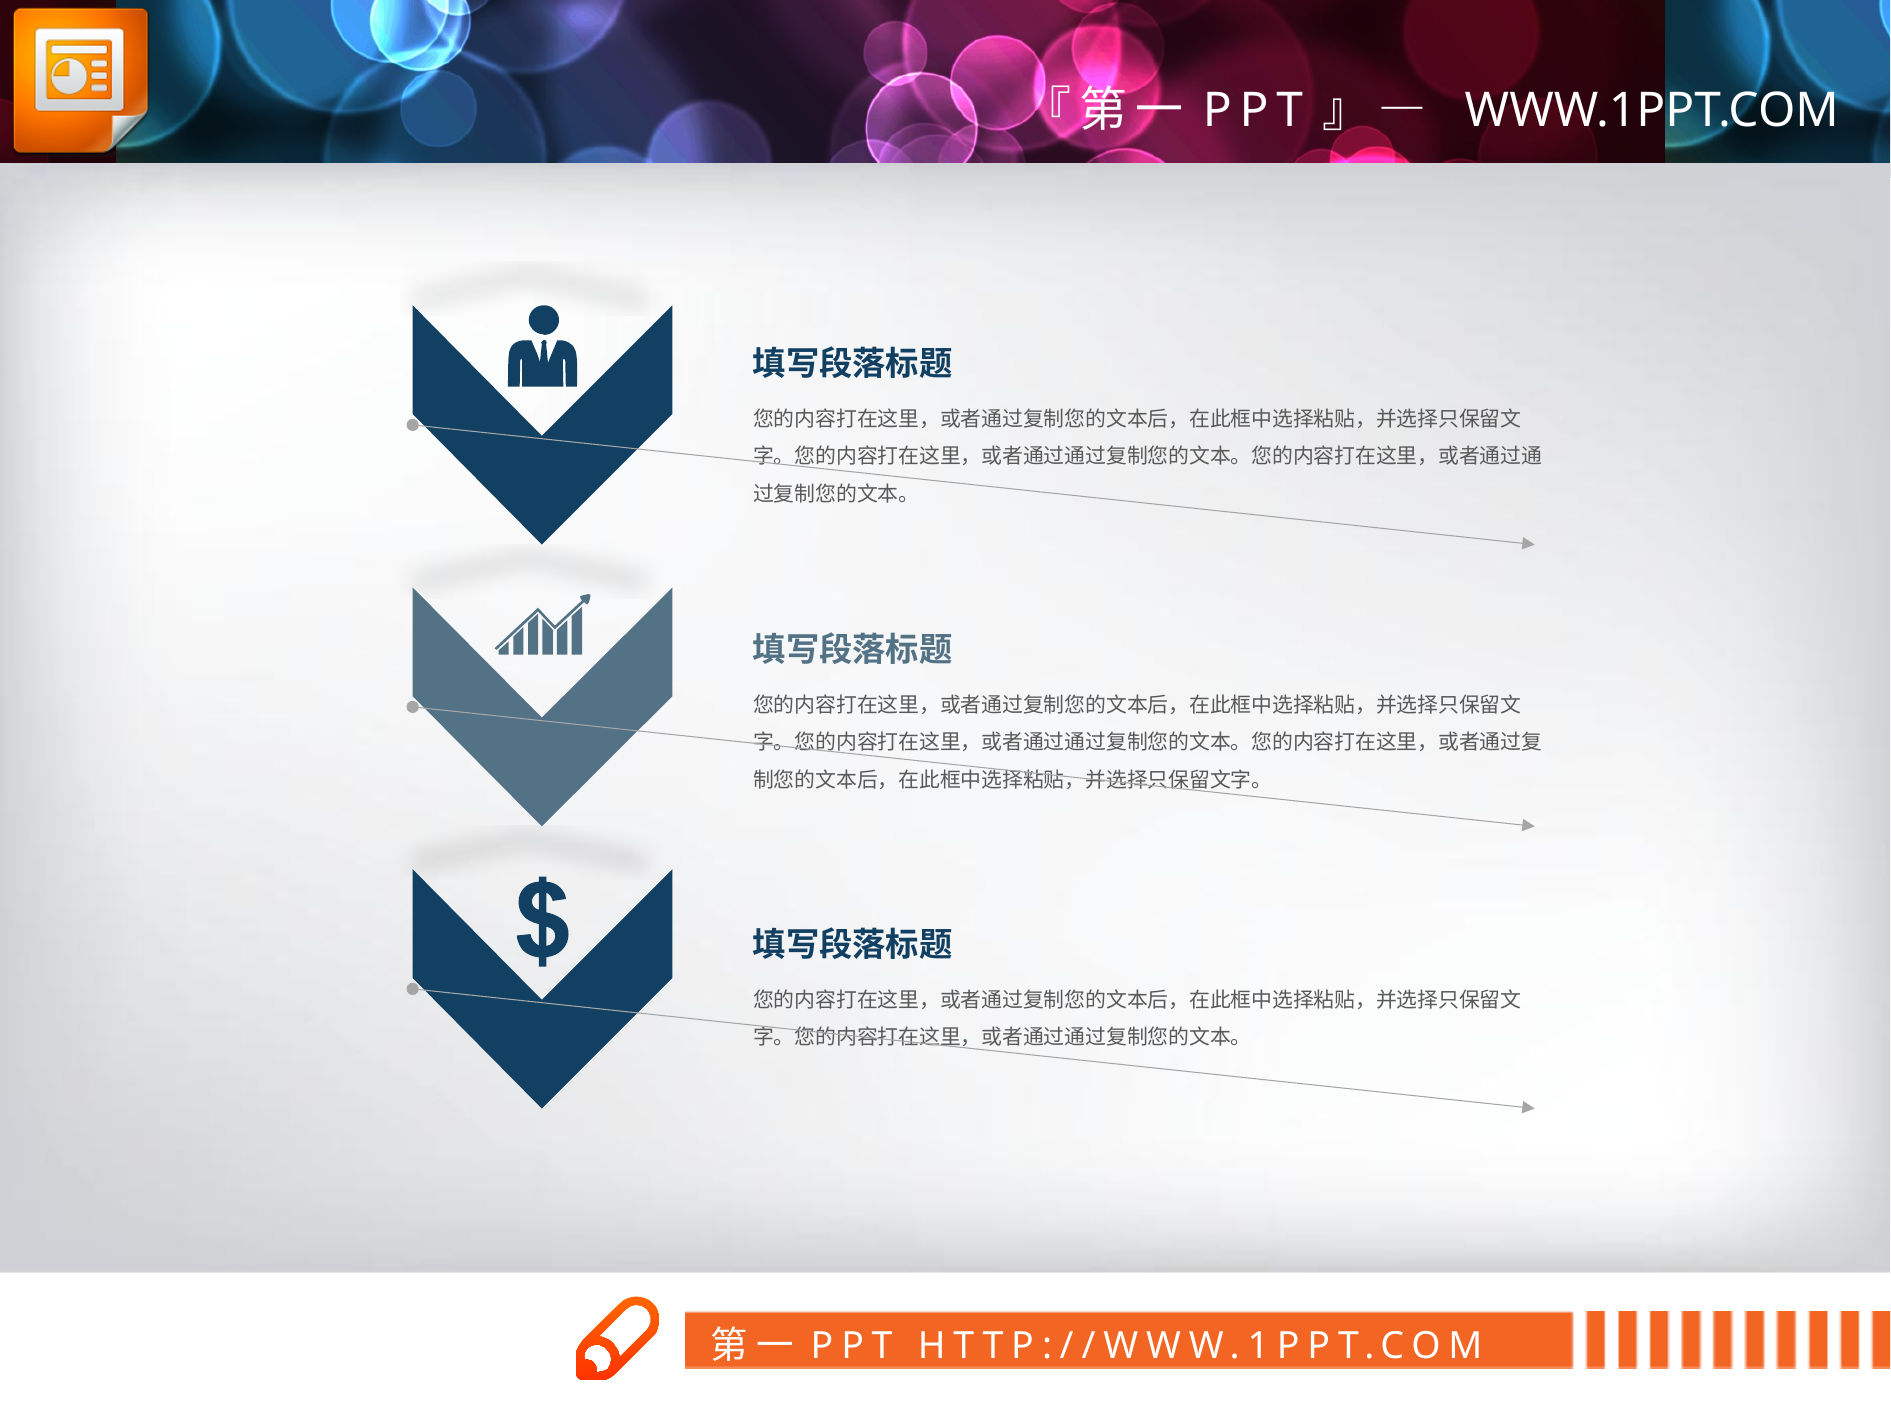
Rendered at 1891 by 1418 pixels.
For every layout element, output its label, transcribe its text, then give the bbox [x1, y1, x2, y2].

text_box [425, 427, 637, 544]
picture [685, 1311, 1891, 1369]
text_box 您的内容打在这里，或者通过复制您的文本后，在此框中选择粘贴，并选择只保留文字。您的内容打在这里，或者通过通过复制您的文本。 [738, 966, 1559, 1057]
text_box [425, 991, 637, 1108]
text_box [516, 876, 569, 967]
text_box 您的内容打在这里，或者通过复制您的文本后，在此框中选择粘贴，并选择只保留文字。您的内容打在这里，或者通过通过复制您的文本。您的内容打在这里，或者通过复制您的文本后，在此框中选择粘贴，并选择只保留文字。 [738, 671, 1559, 799]
text_box 填写段落标题 [738, 903, 968, 964]
text_box 填写段落标题 [738, 322, 968, 383]
text_box [494, 594, 591, 655]
picture [0, 0, 1891, 1275]
text_box [412, 587, 673, 730]
text_box [507, 339, 578, 387]
text_box [528, 305, 560, 335]
text_box 您的内容打在这里，或者通过复制您的文本后，在此框中选择粘贴，并选择只保留文字。您的内容打在这里，或者通过通过复制您的文本。您的内容打在这里，或者通过通过复制您的文本。 [738, 385, 1559, 513]
text_box [412, 305, 673, 448]
text_box [412, 869, 673, 1012]
text_box [425, 709, 637, 825]
text_box 填写段落标题 [738, 608, 968, 669]
